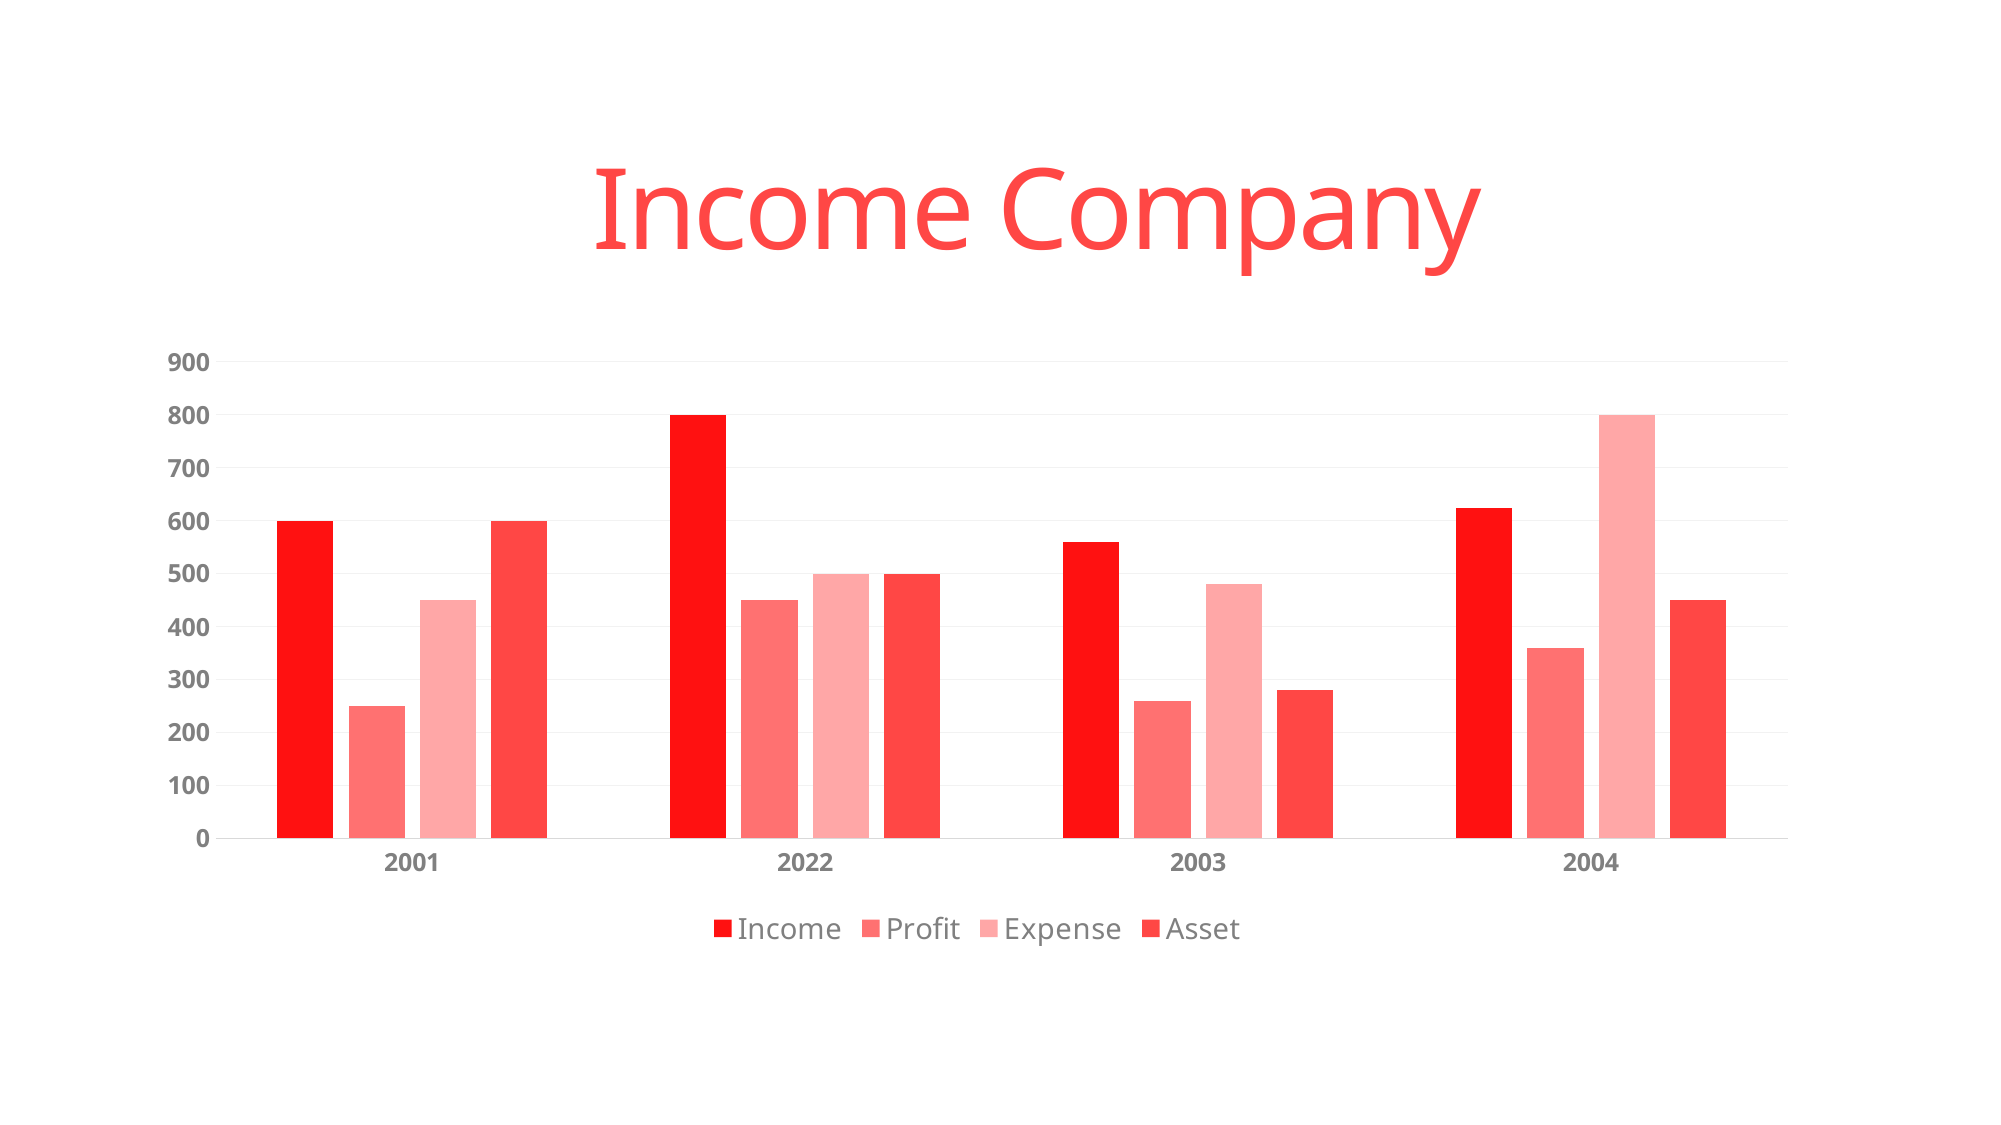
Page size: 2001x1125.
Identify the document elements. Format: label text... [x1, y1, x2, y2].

text_box Income Company [368, 122, 1632, 286]
chart [133, 332, 1822, 955]
